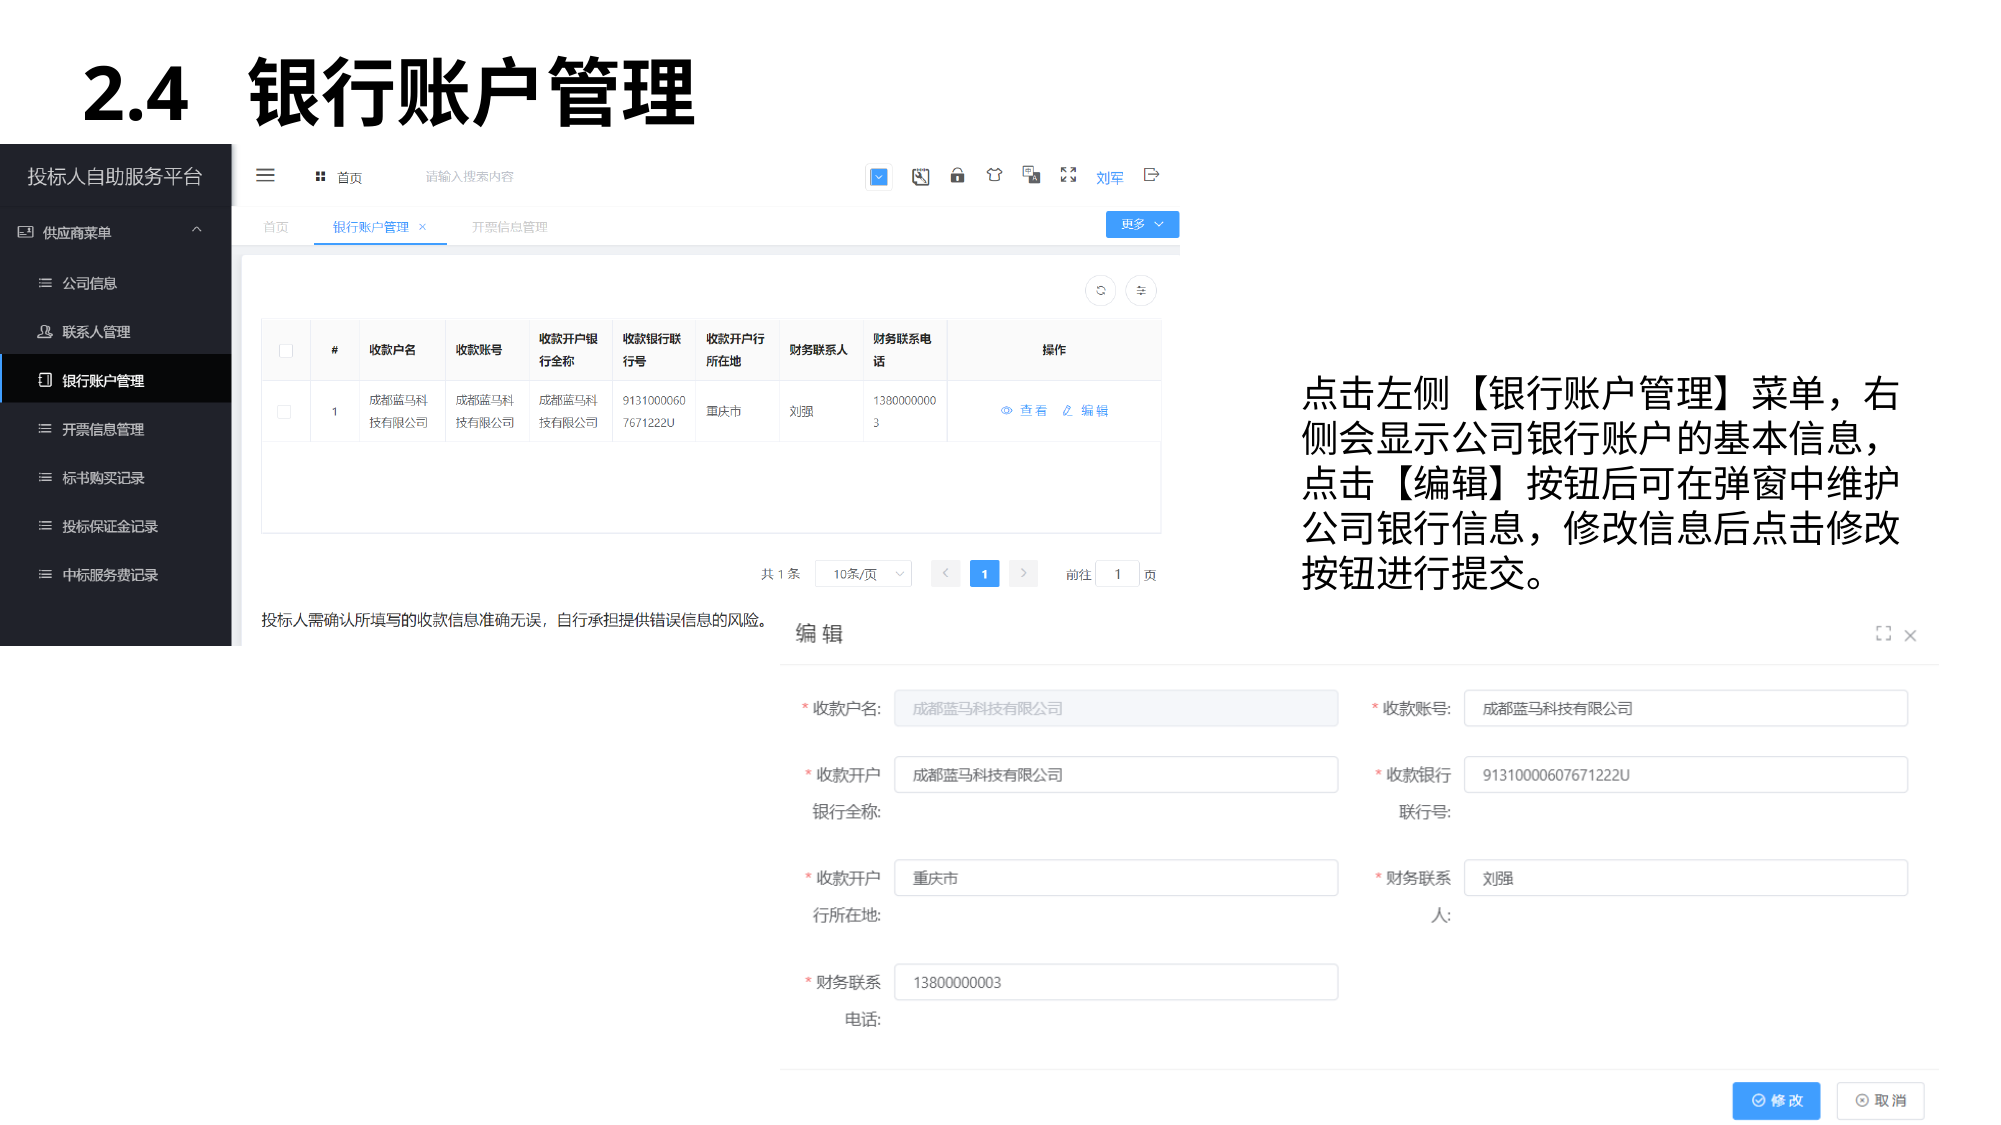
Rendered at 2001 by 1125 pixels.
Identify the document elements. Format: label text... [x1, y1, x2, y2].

text_box 点击左侧【银行账户管理】菜单，右侧会显示公司银行账户的基本信息，点击【编辑】按钮后可在弹窗中维护公司银行信息，修改信息后点击修改按钮进行提交。 [1286, 362, 1922, 614]
picture [0, 144, 1939, 1125]
text_box 2.4 银行账户管理 [0, 38, 712, 143]
